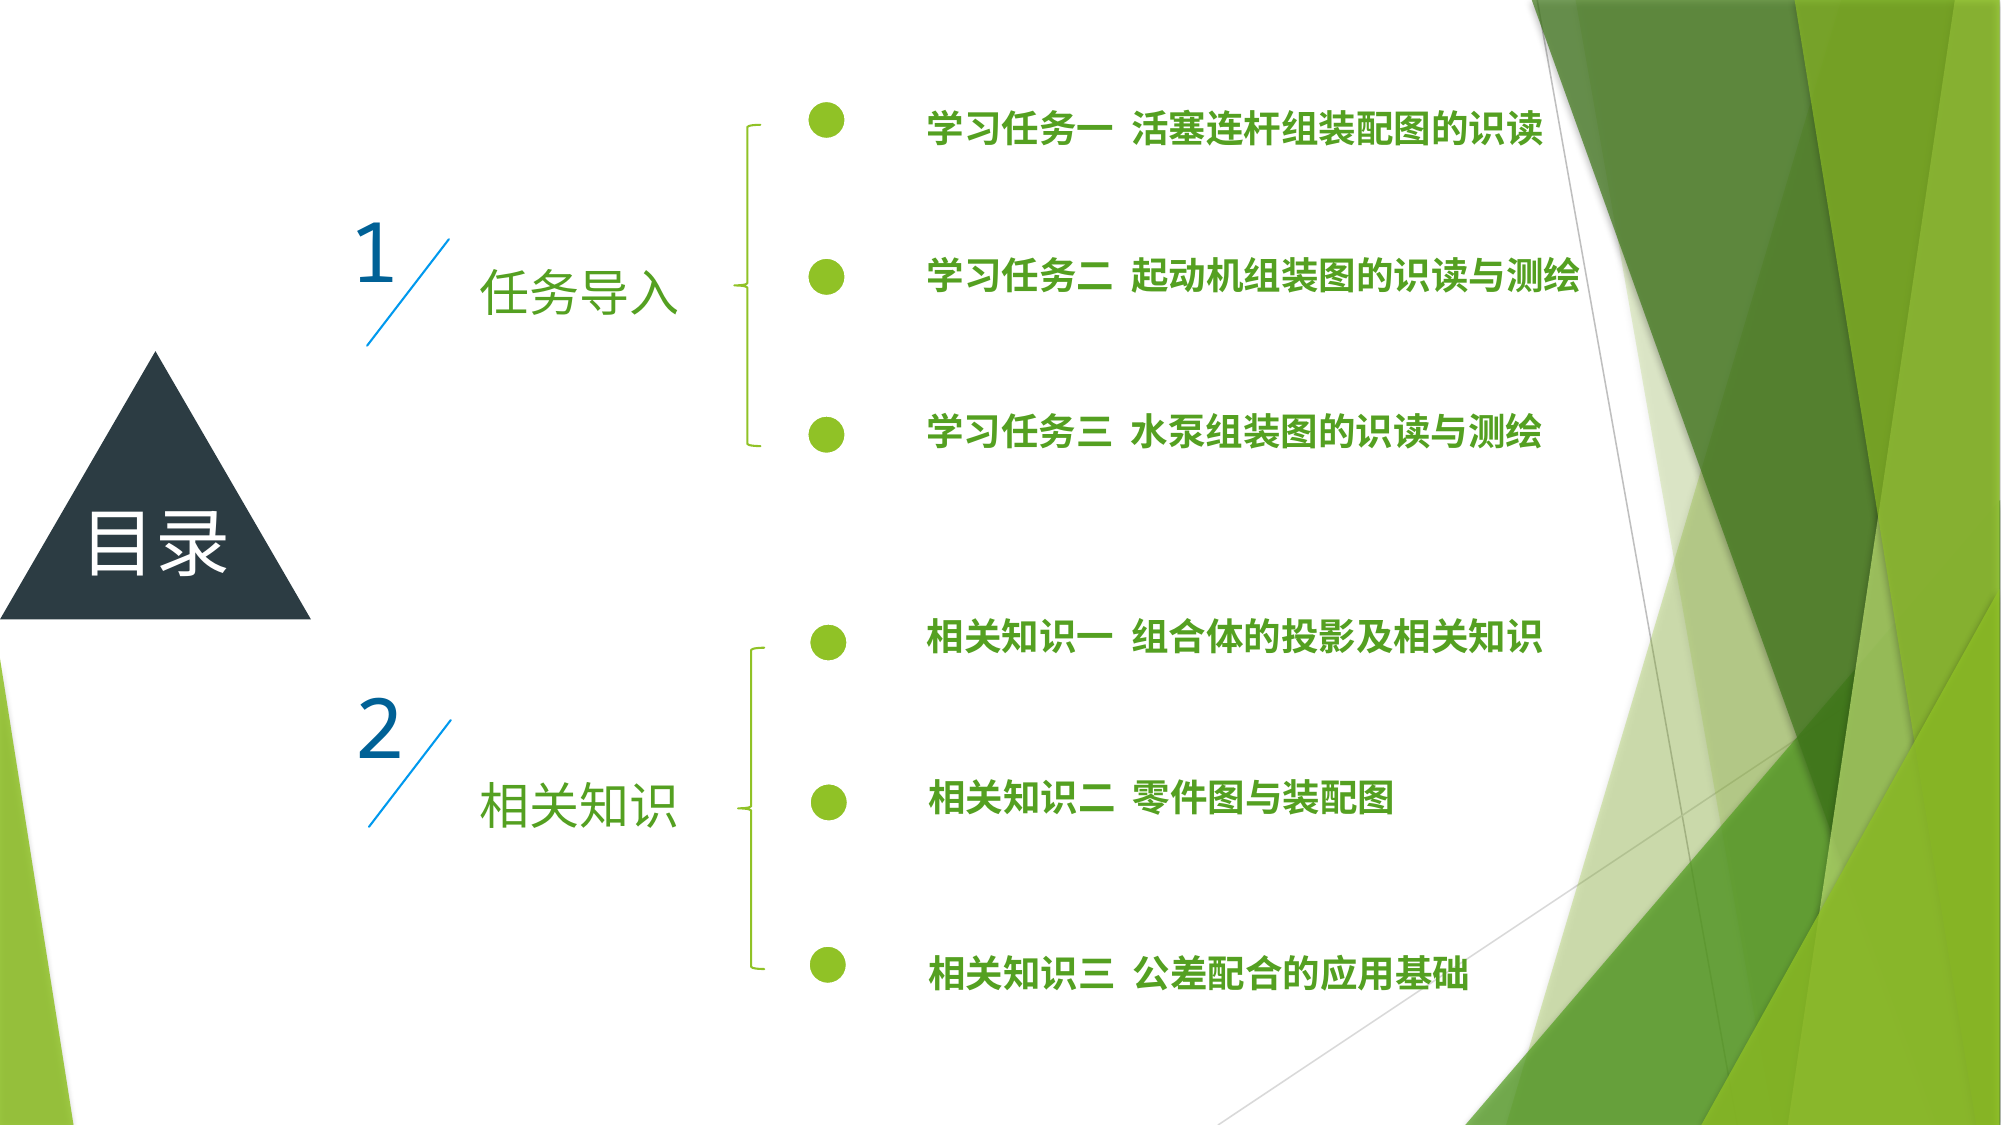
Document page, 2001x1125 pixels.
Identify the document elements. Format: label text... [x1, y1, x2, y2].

text_box 相关知识 [464, 767, 750, 843]
text_box 目录 [0, 349, 313, 621]
text_box [805, 98, 848, 142]
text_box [368, 719, 452, 828]
text_box 相关知识 [765, 767, 1161, 843]
text_box 学习任务二 起动机组装图的识读与测绘 [911, 253, 1632, 305]
text_box 任务导入 [761, 254, 1161, 330]
text_box 1 [334, 191, 398, 307]
text_box [807, 621, 850, 664]
text_box 学习任务三 水泵组装图的识读与测绘 [911, 409, 1732, 461]
text_box [805, 255, 848, 299]
text_box 2 [339, 667, 403, 783]
text_box 相关知识一 组合体的投影及相关知识 [911, 614, 1632, 702]
text_box 相关知识三 公差配合的应用基础 [913, 951, 1734, 1002]
text_box [805, 413, 848, 456]
text_box 相关知识二 零件图与装配图 [913, 775, 1807, 827]
text_box [737, 646, 766, 971]
text_box 任务导入 [464, 254, 746, 330]
text_box 学习任务一 活塞连杆组装配图的识读 [911, 105, 1632, 157]
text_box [366, 238, 450, 347]
text_box [806, 943, 849, 986]
text_box [733, 123, 762, 448]
text_box [807, 781, 850, 824]
